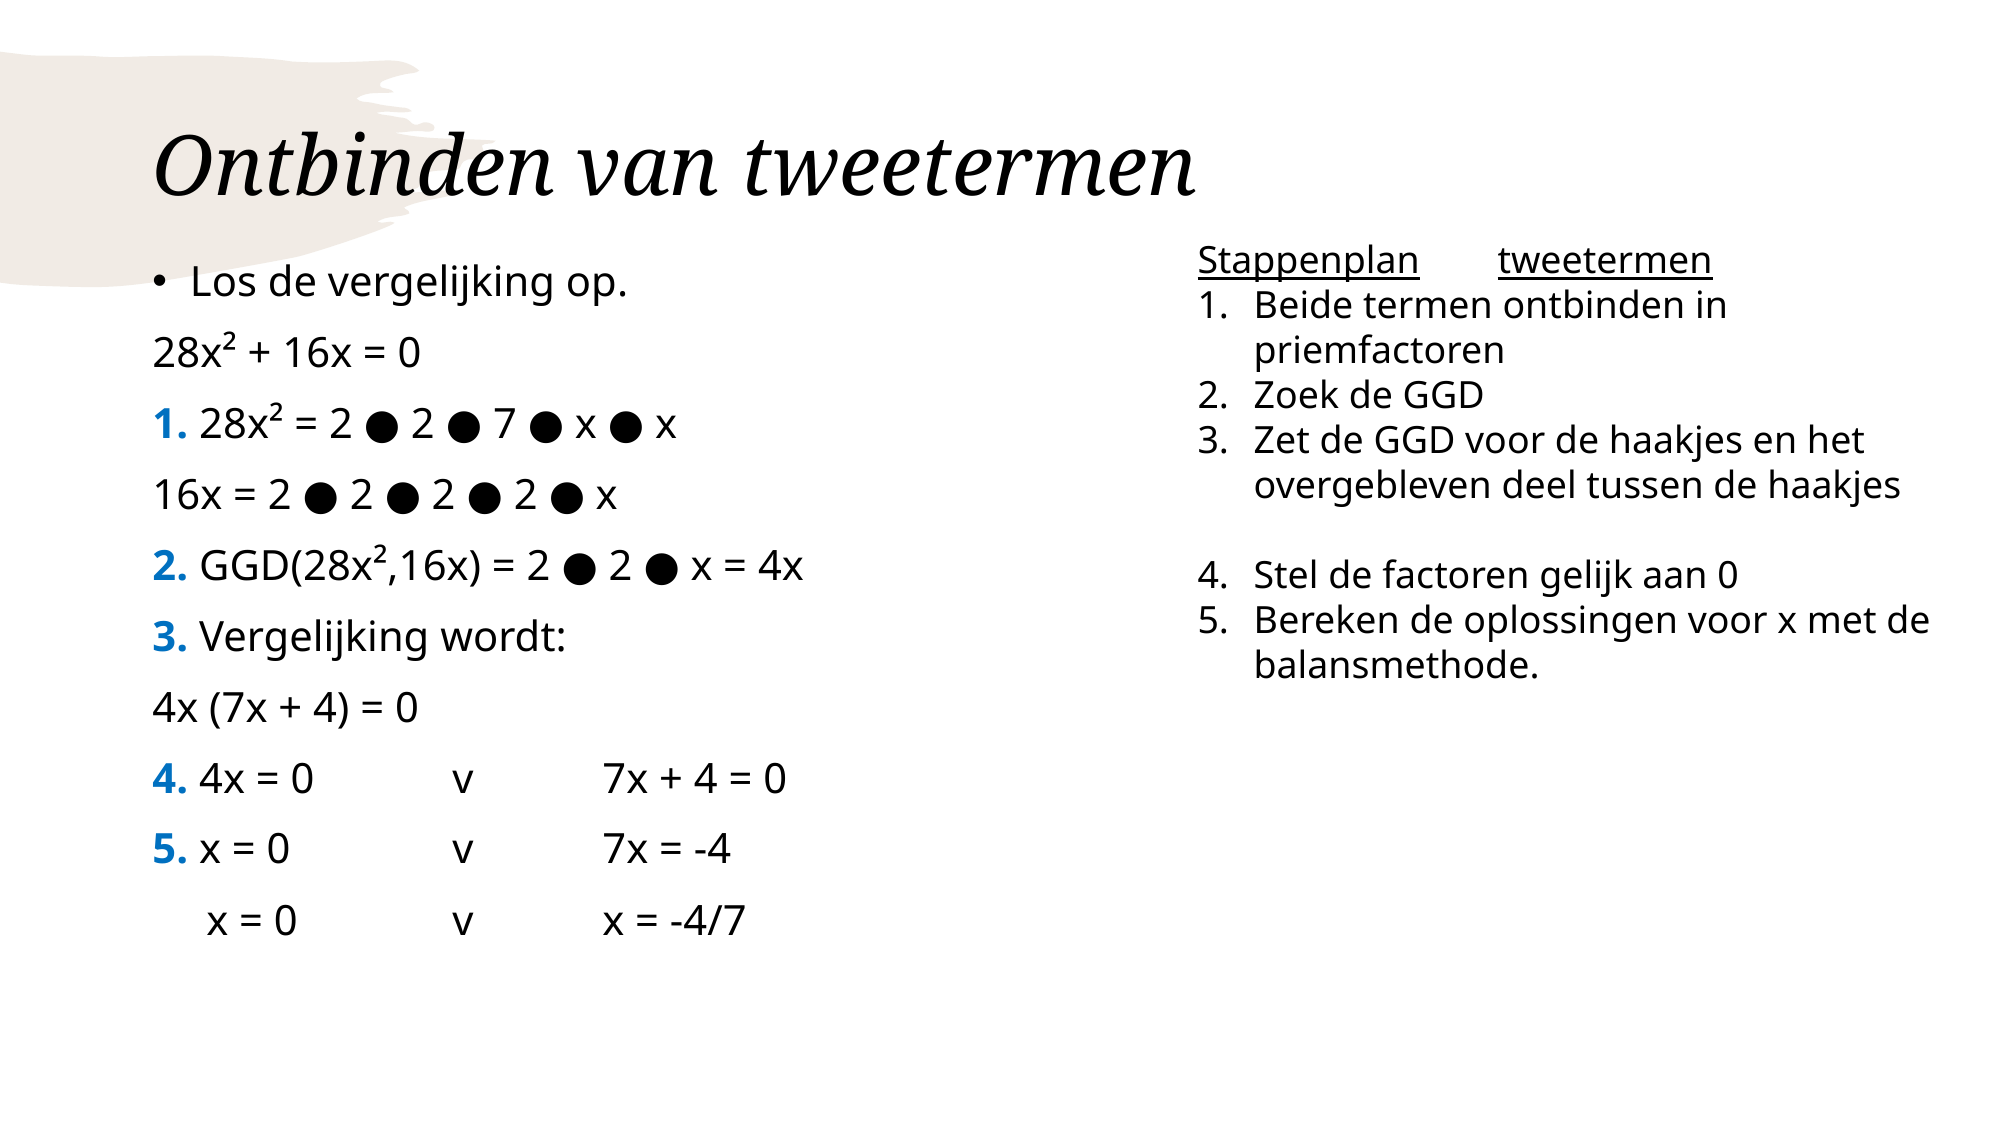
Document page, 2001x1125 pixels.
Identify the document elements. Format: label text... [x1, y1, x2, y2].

list Los de vergelijking op. 28x² + 16x = 0 1. 28x² = 2 ● 2 ● 7 ● x ● x 16x = 2 ● 2 ● 2 ● 2 ● x 2. GGD(28x²,16x) = 2 ● 2 ● x = 4x 3. Vergelijking wordt: 4x (7x + 4) = 0 4. 4x = 0 v 7x + 4 = 0 5. x = 0 v 7x = -4 x = 0 v x = -4/7 [137, 247, 846, 1031]
text_box Stappenplan tweetermen Beide termen ontbinden in priemfactoren Zoek de GGD Zet de GGD voor de haakjes en het overgebleven deel tussen de haakjes Stel de factoren gelijk aan 0 Bereken de oplossingen voor x met de balansmethode. [1182, 228, 2000, 694]
title Ontbinden van tweetermen [137, 59, 1863, 278]
